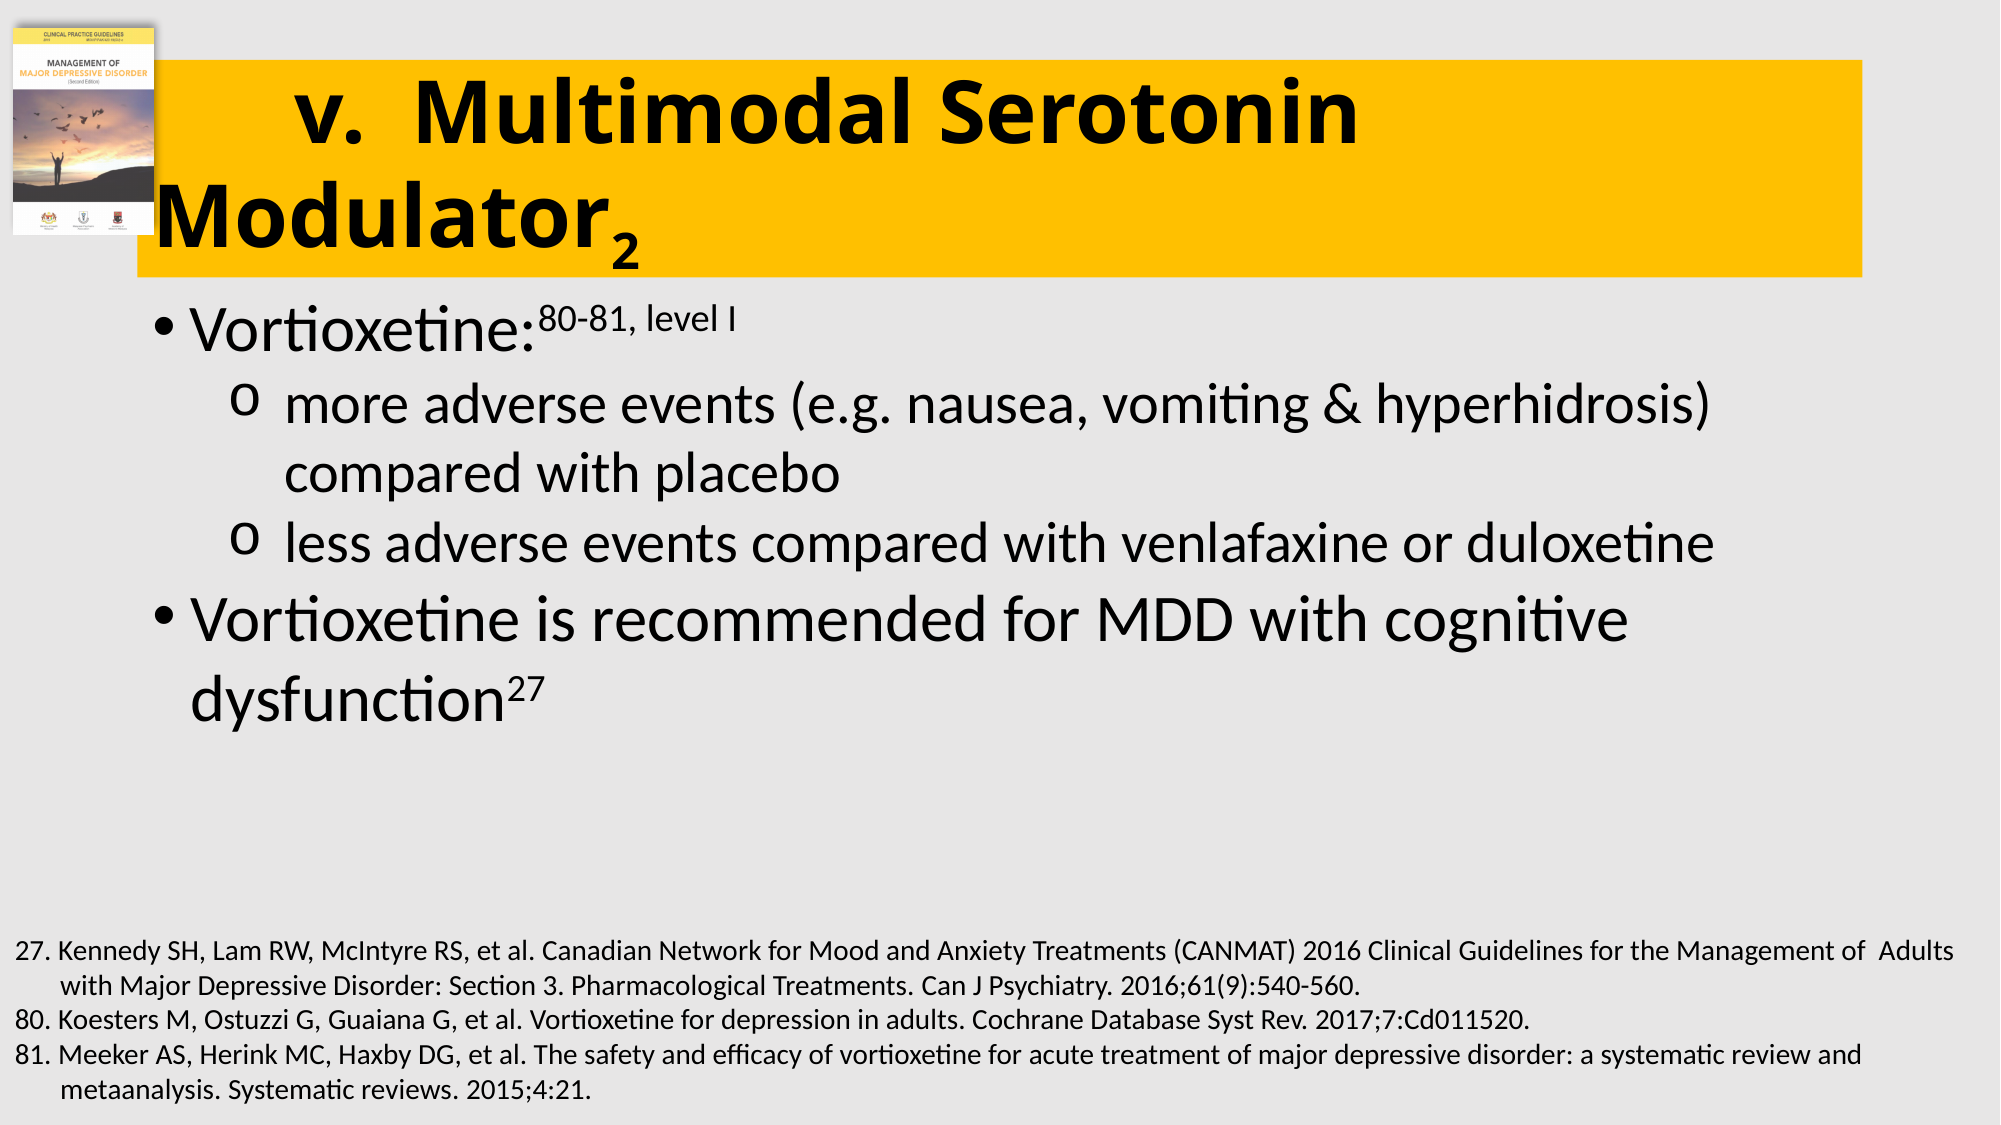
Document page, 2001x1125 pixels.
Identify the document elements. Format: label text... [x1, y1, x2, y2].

list Vortioxetine:80-81, level I more adverse events (e.g. nausea, vomiting & hyperhidrosis) compared with placebo less adverse events compared with venlafaxine or duloxetine Vortioxetine is recommended for MDD with cognitive dysfunction27 [137, 277, 1863, 923]
picture [13, 28, 154, 235]
title v. Multimodal Serotonin Modulator2 [137, 59, 1863, 277]
text_box 27. Kennedy SH, Lam RW, McIntyre RS, et al. Canadian Network for Mood and Anxiety Treatments (CANMAT) 2016 Clinical Guidelines for the Management of Adults with Major Depressive Disorder: Section 3. Pharmacological Treatments. Can J Psychiatry. 2016;61(9):540-560. 80. Koesters M, Ostuzzi G, Guaiana G, et al. Vortioxetine for depression in adults. Cochrane Database Syst Rev. 2017;7:Cd011520. 81. Meeker AS, Herink MC, Haxby DG, et al. The safety and efficacy of vortioxetine for acute treatment of major depressive disorder: a systematic review and metaanalysis. Systematic reviews. 2015;4:21. [0, 923, 2000, 1113]
